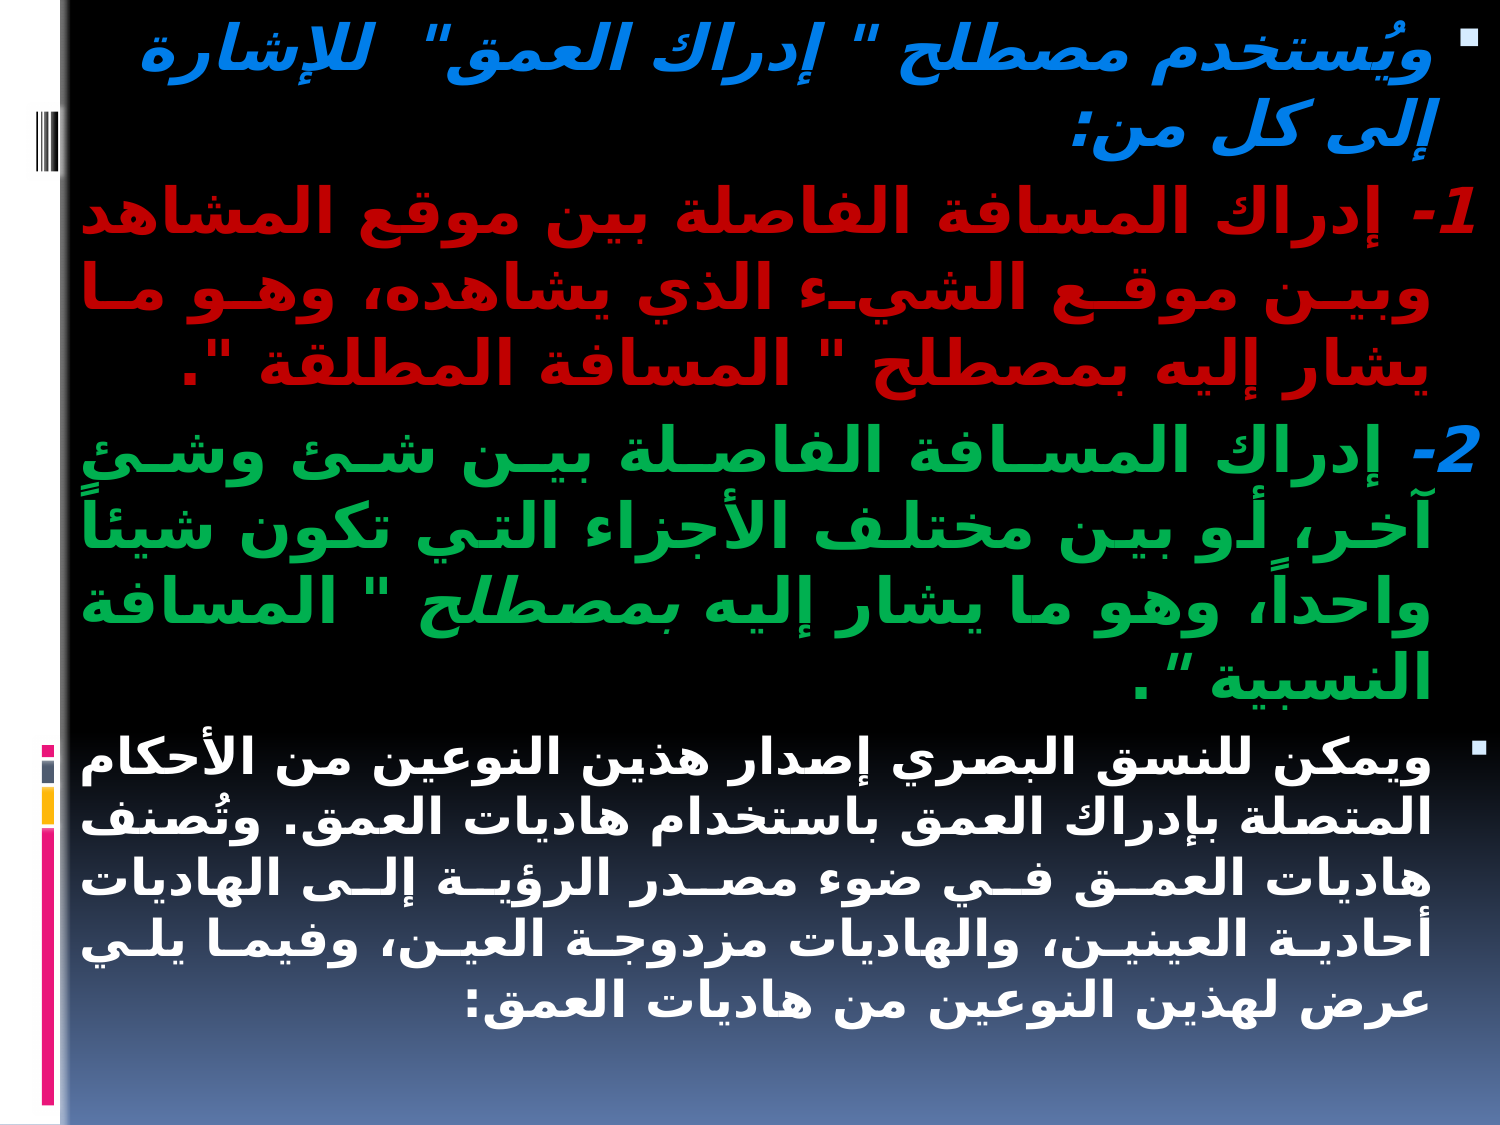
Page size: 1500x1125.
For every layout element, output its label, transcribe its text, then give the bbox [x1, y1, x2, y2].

list ويُستخدم مصطلح " إدراك العمق" للإشارة إلى كل من: 1- إدراك المسافة الفاصلة بين موقع المشاهد وبين موقع الشيء الذي يشاهده، وهو ما يشار إليه بمصطلح " المسافة المطلقة ". 2- إدراك المسافة الفاصلة بين شئ وشئ آخر، أو بين مختلف الأجزاء التي تكون شيئاً واحداً، وهو ما يشار إليه بمصطلح " المسافة النسبية ". ويمكن للنسق البصري إصدار هذين النوعين من الأحكام المتصلة بإدراك العمق باستخدام هاديات العمق. وتُصنف هاديات العمق في ضوء مصدر الرؤية إلى الهاديات أحادية العينين، والهاديات مزدوجة العين، وفيما يلي عرض لهذين النوعين من هاديات العمق: [64, 0, 1500, 1125]
